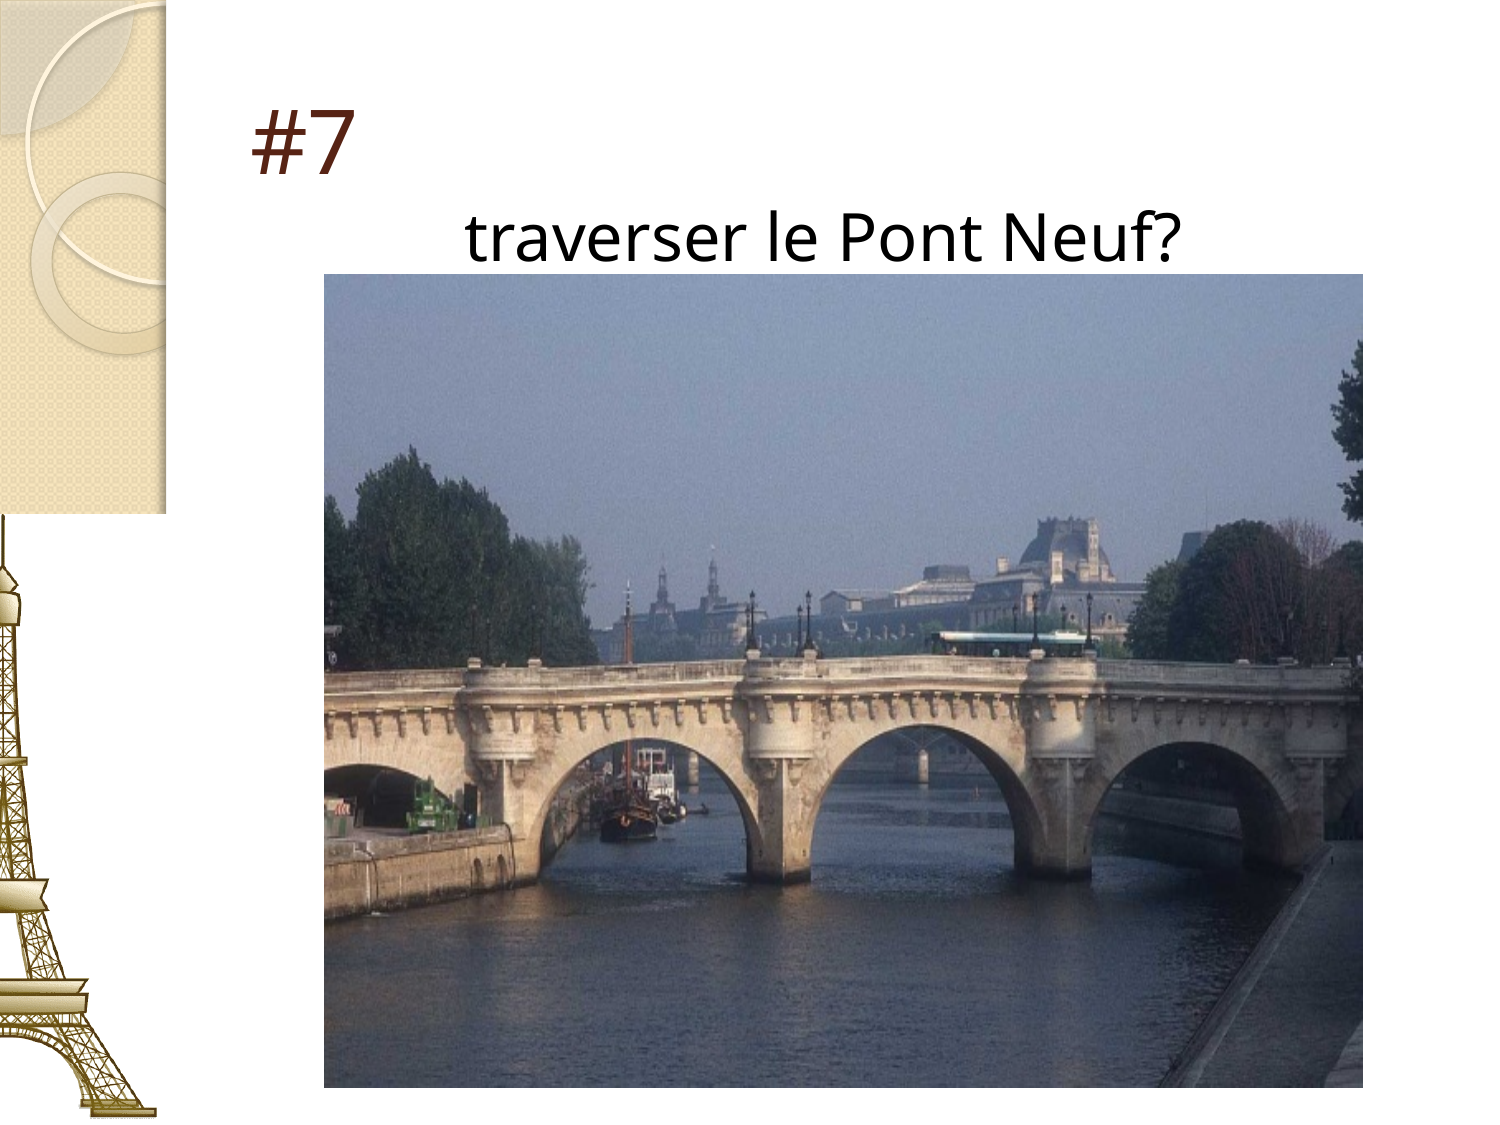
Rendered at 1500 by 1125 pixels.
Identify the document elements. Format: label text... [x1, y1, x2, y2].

picture [0, 514, 167, 1125]
picture [324, 274, 1363, 1088]
list traverser le Pont Neuf? [171, 187, 1463, 1025]
title #7 [235, 45, 1466, 233]
